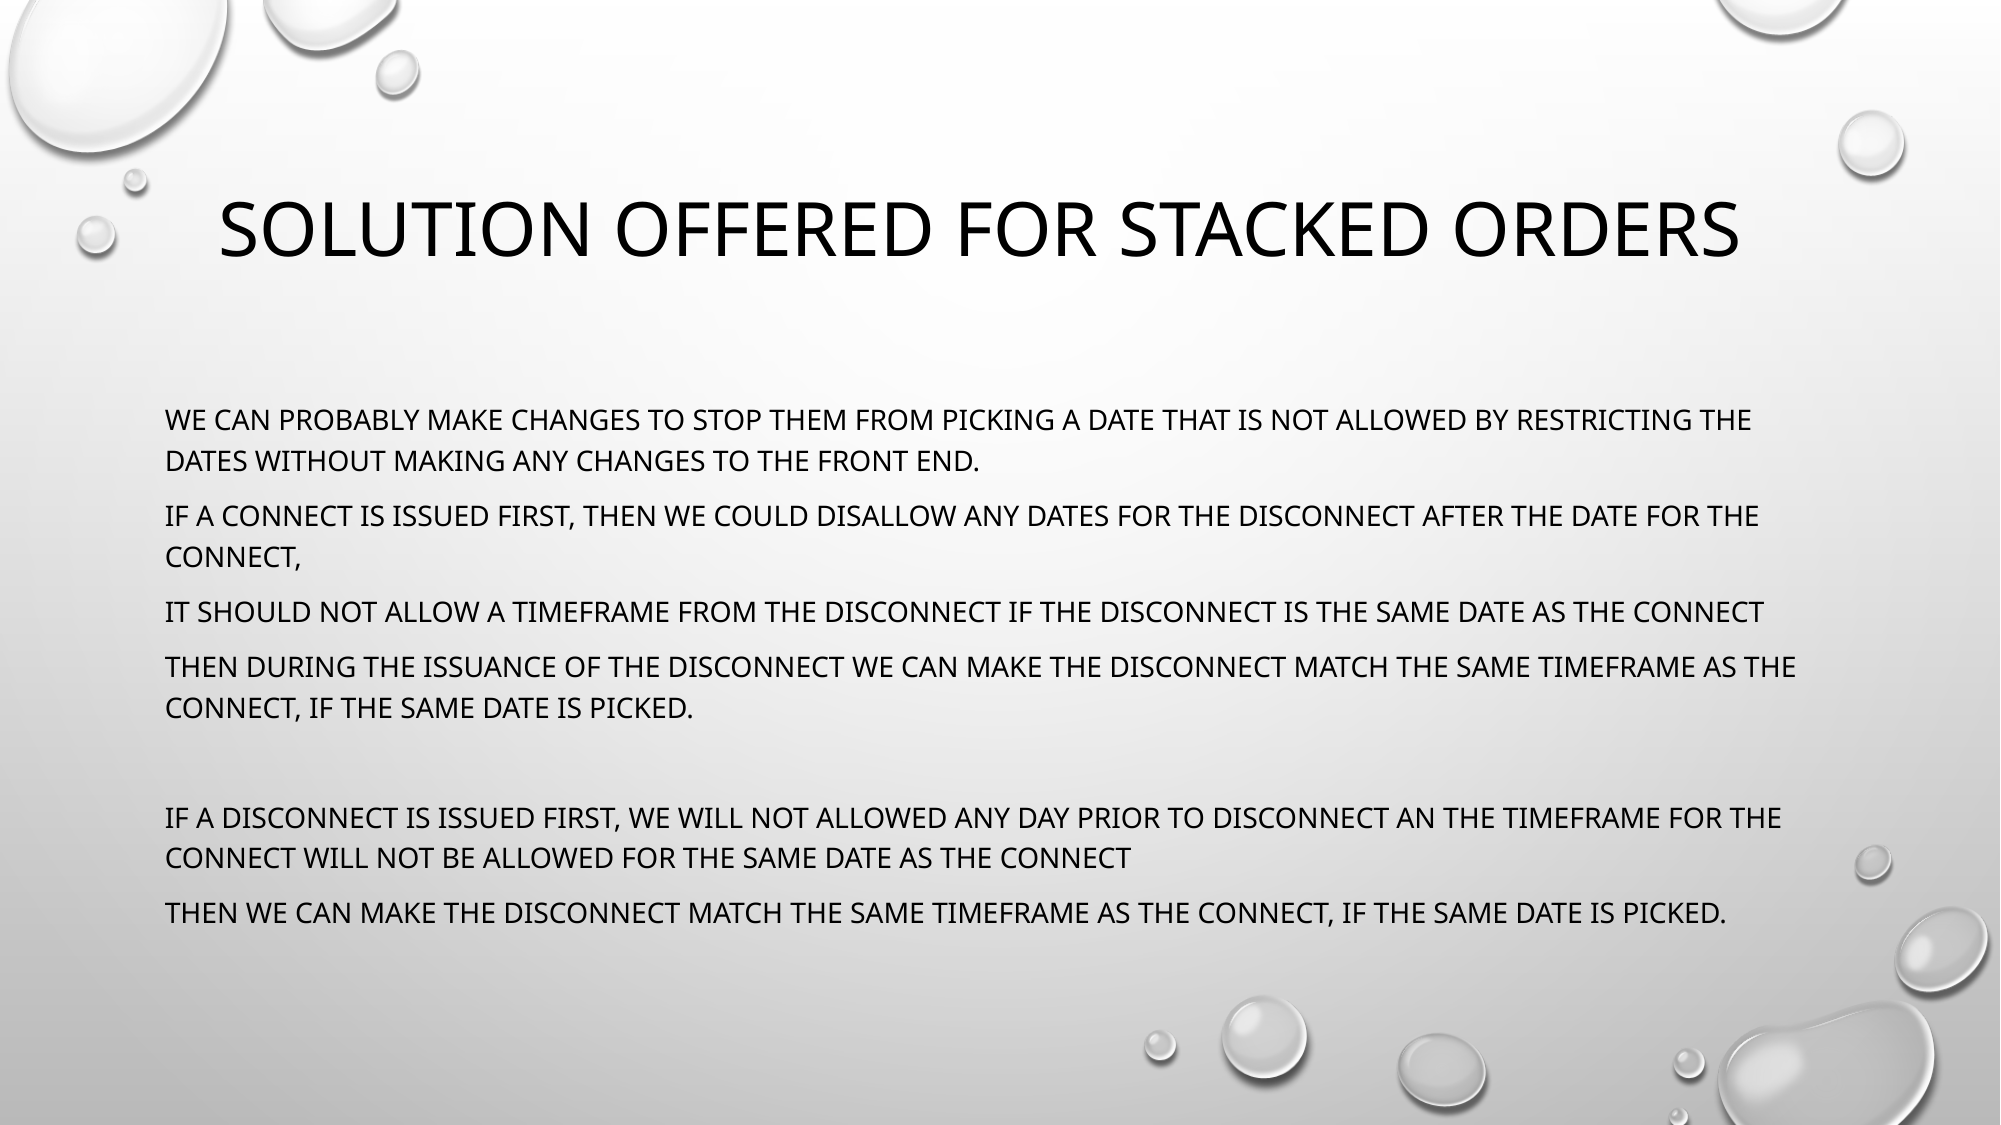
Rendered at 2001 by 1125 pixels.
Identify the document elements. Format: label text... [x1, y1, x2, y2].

list We can probably make changes to stop them from picking a date that is not allowed by restricting the dates without making any changes to the front end. If a connect is issued first, then we could disallow any dates for the disconnect after the date for the connect, it should not allow a timeframe from the disconnect if the disconnect is the same date as the connect Then during the issuance of the disconnect we can make the disconnect match the same timeframe as the connect, if the same date is picked. If a disconnect is issued first, we will not allowed any day prior to disconnect an the timeframe for the connect will not be allowed for the same date as the connect Then we can make the disconnect match the same timeframe as the connect, if the same date is picked. [149, 388, 1850, 950]
title Solution Offered for stacked orders [149, 101, 1851, 364]
picture [0, 0, 2000, 1125]
